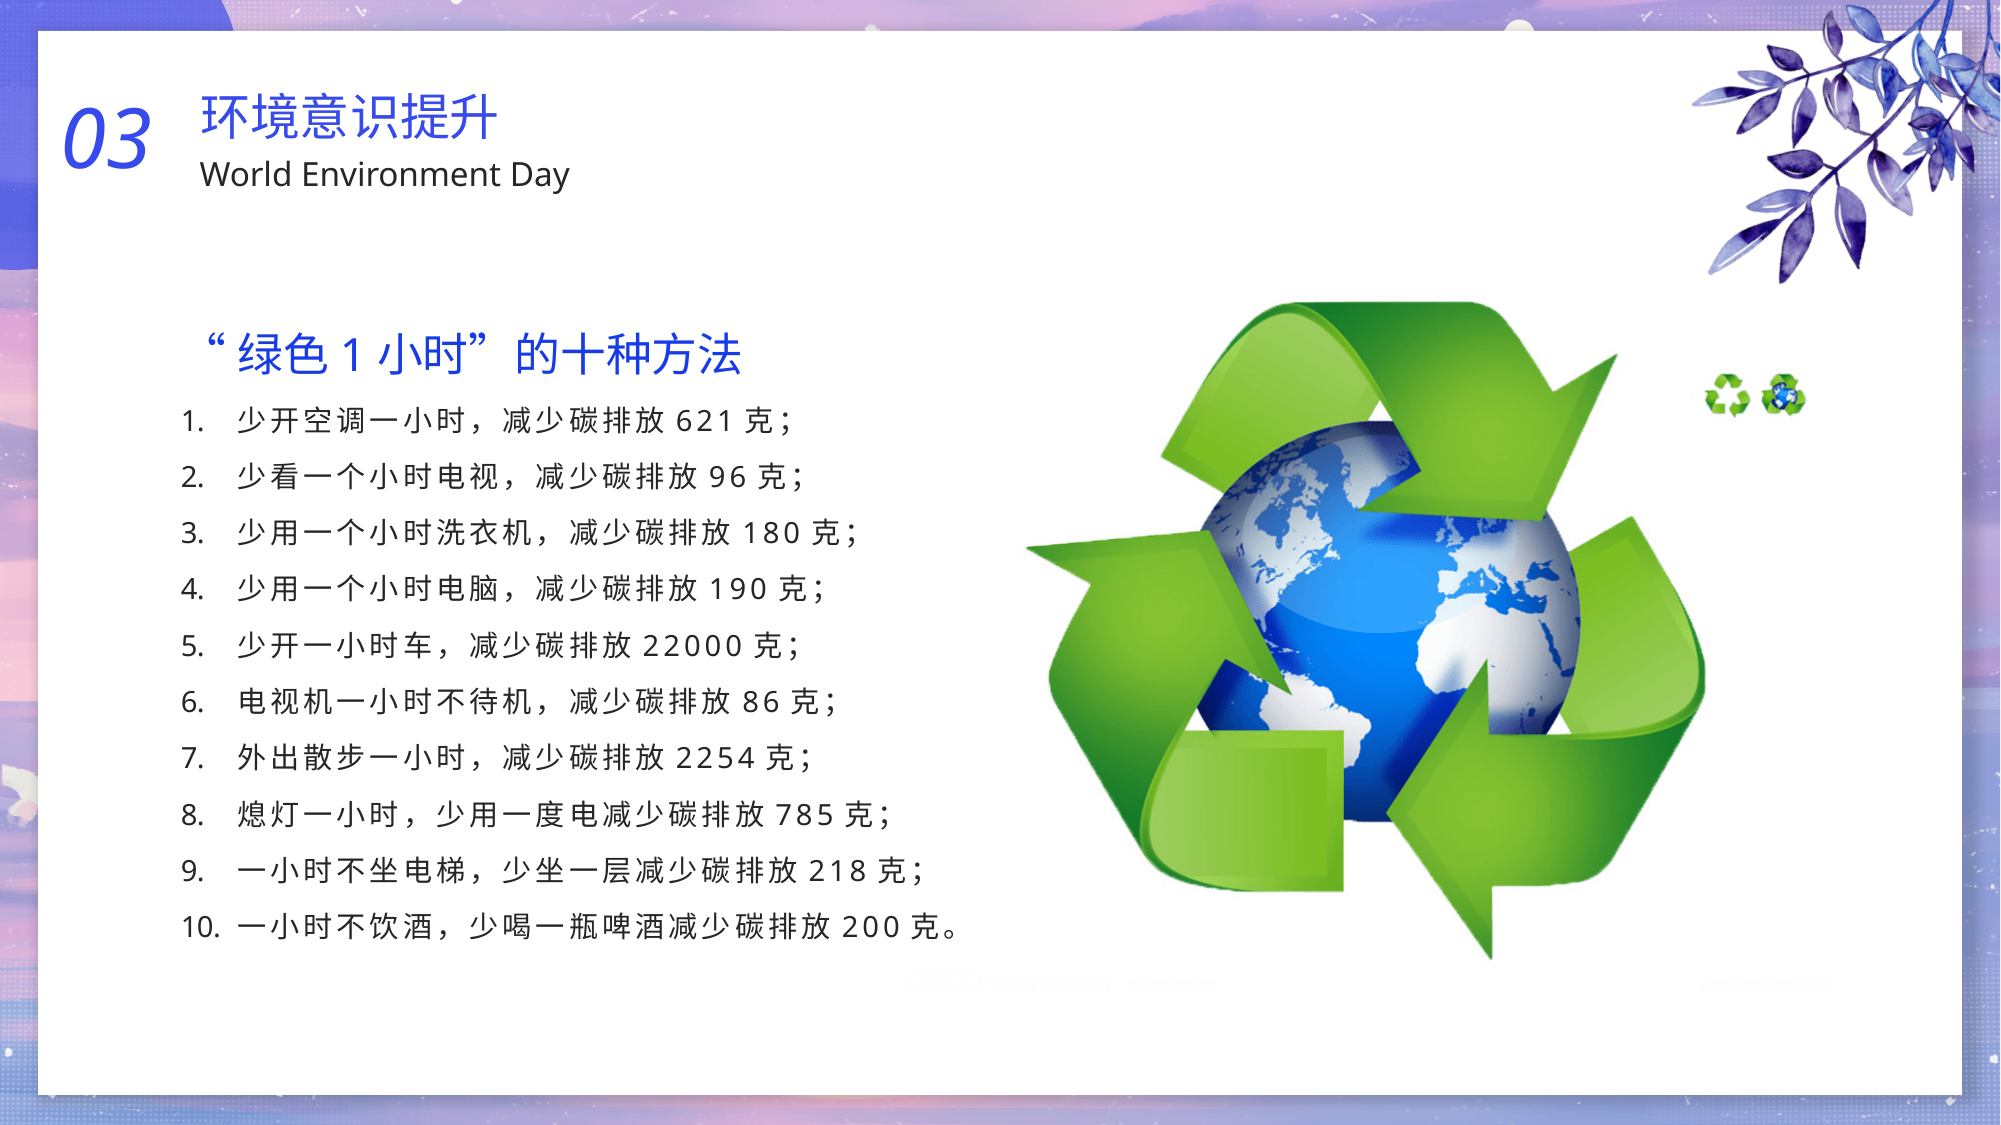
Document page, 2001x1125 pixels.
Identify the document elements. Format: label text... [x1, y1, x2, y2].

picture [0, 0, 2001, 1125]
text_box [40, 77, 729, 202]
text_box “绿色1小时”的十种方法 少开空调一小时，减少碳排放621克； 少看一个小时电视，减少碳排放96克； 少用一个小时洗衣机，减少碳排放180克； 少用一个小时电脑，减少碳排放190克； 少开一小时车，减少碳排放22000克； 电视机一小时不待机，减少碳排放86克； 外出散步一小时，减少碳排放2254克； 熄灯一小时，少用一度电减少碳排放785克； 一小时不坐电梯，少坐一层减少碳排放218克； 一小时不饮酒，少喝一瓶啤酒减少碳排放200克。 [166, 290, 895, 951]
